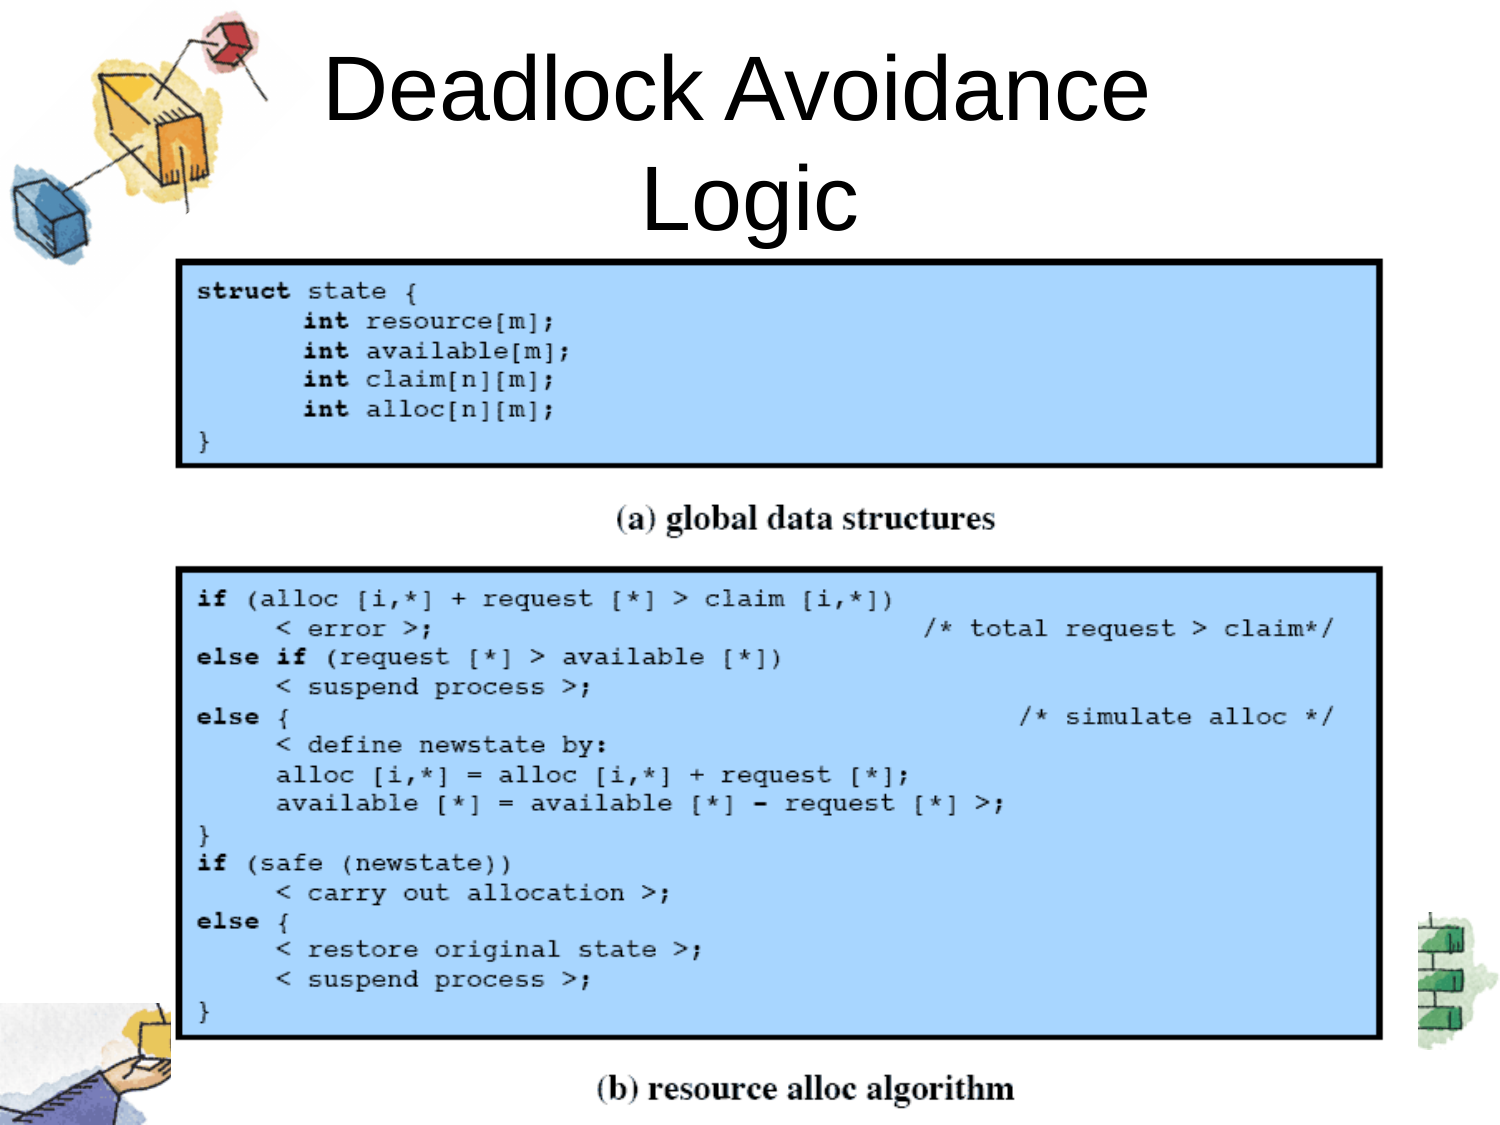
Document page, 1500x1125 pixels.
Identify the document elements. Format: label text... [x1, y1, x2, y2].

picture [114, 0, 274, 44]
picture [1419, 912, 1500, 1050]
title Deadlock Avoidance Logic [74, 44, 1426, 233]
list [170, 249, 1419, 1125]
picture [0, 1003, 170, 1125]
picture [0, 85, 167, 316]
